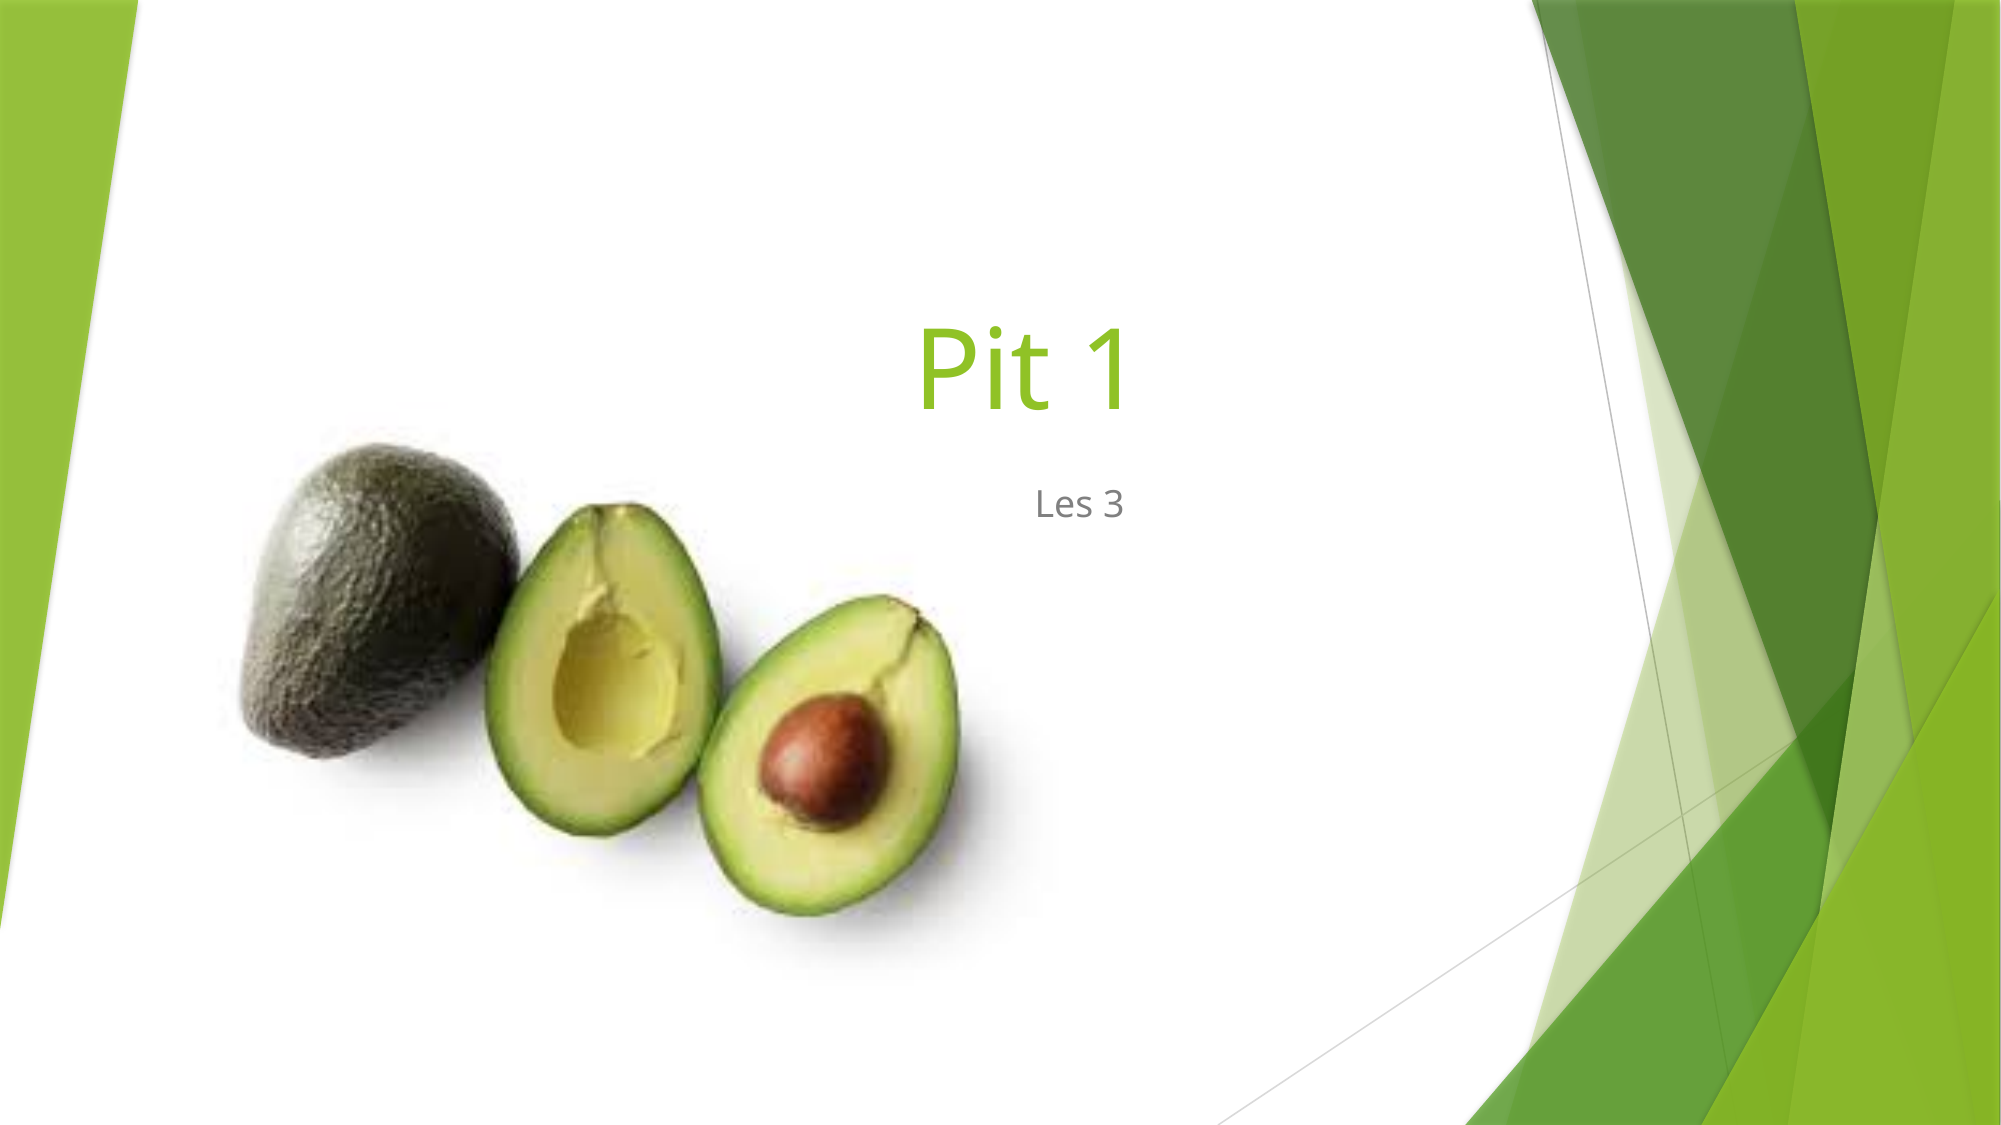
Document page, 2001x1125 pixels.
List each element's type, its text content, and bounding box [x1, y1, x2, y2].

subtitle Les 3 [1084, 472, 1140, 653]
picture [193, 402, 1079, 992]
subtitle Les 3 [0, 472, 188, 653]
title Pit 1 [0, 169, 1160, 440]
